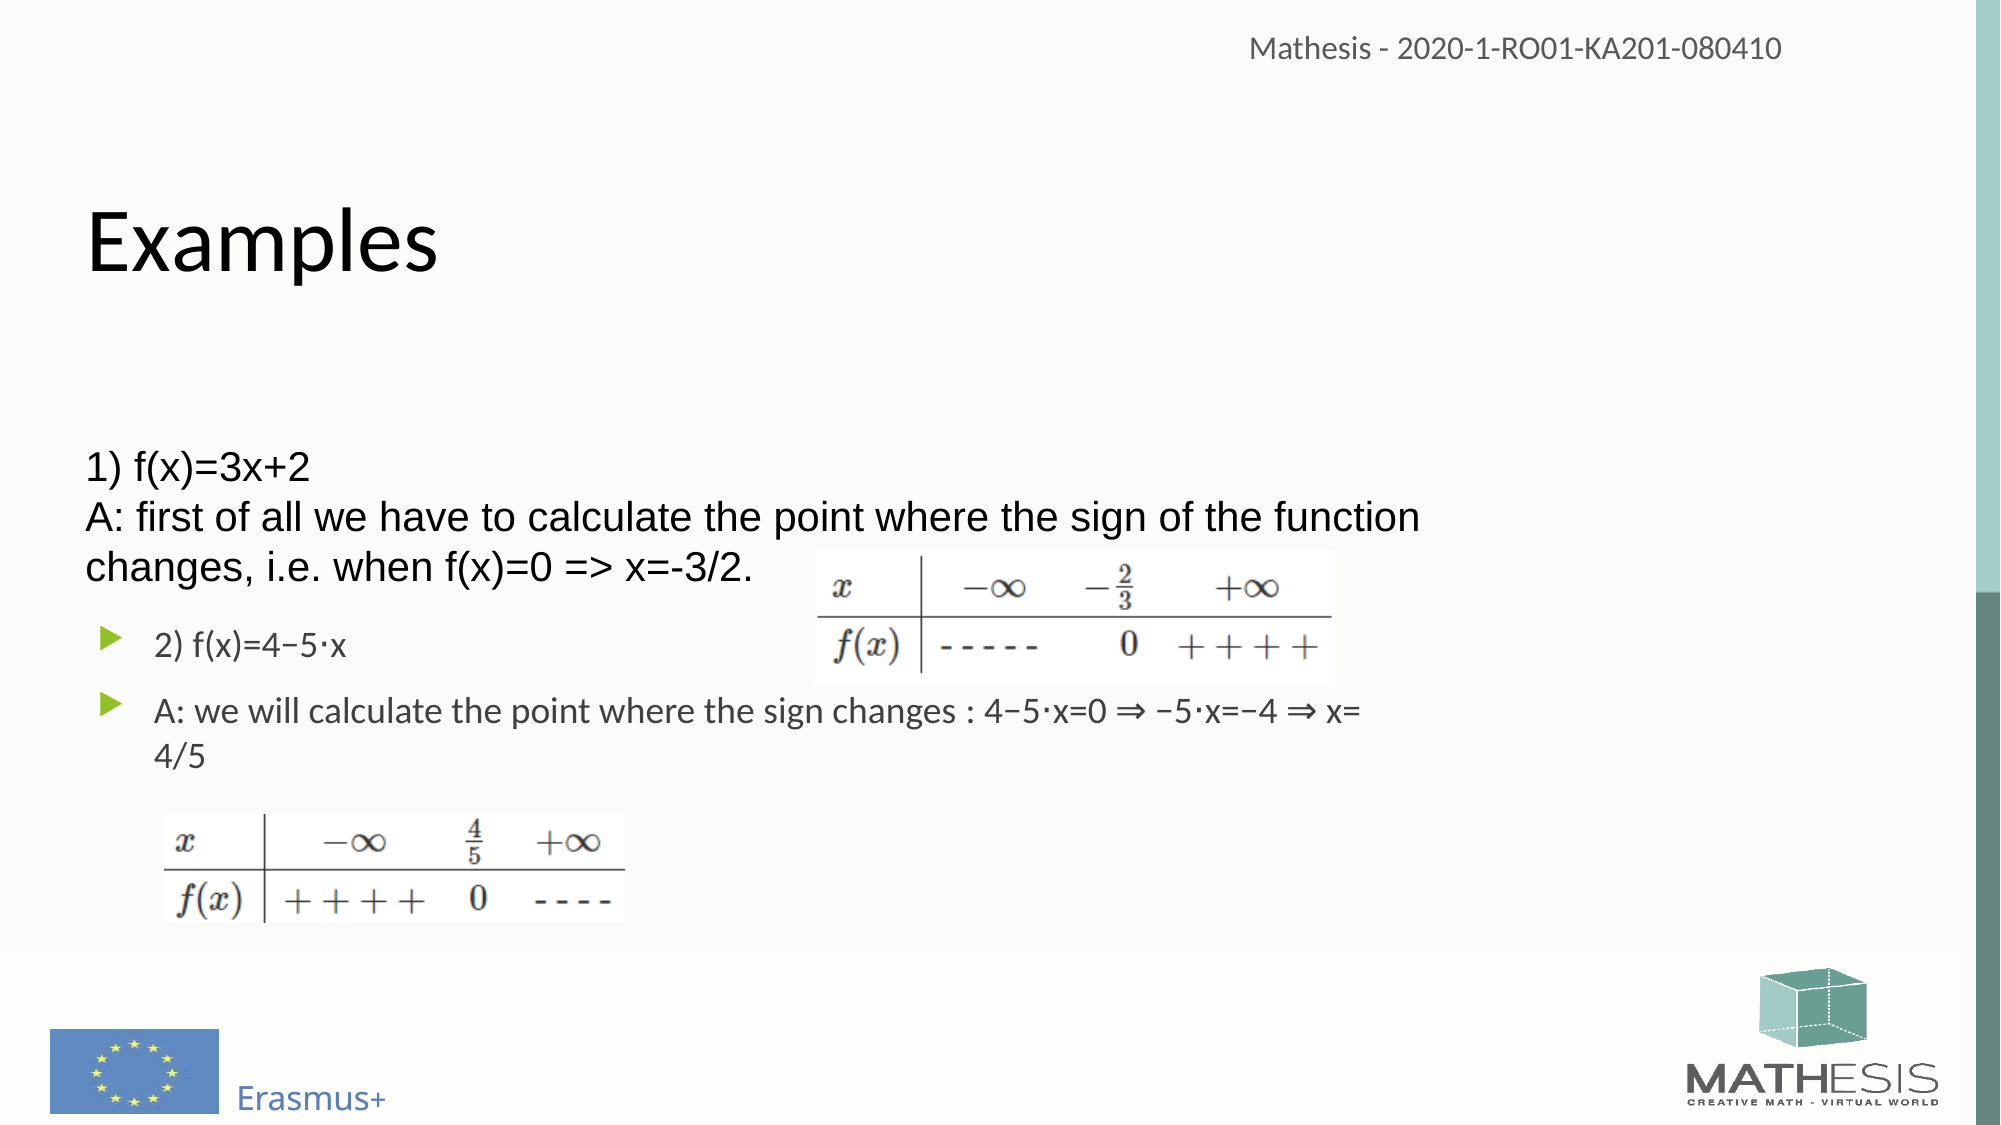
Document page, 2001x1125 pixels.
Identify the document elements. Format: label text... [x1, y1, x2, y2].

text_box Δ>0 [50, 1029, 219, 1114]
picture [812, 550, 1336, 686]
text_box 2) f(x)=4−5⋅x A: we will calculate the point where the sign changes : 4−5⋅x=0 ⇒ −5⋅x=−4 ⇒ x= 4/5 [82, 612, 1428, 783]
title Examples [71, 172, 1772, 414]
text_box Δ>0 [1664, 928, 1961, 1125]
text_box Δ>0 [1976, 0, 2000, 1125]
picture [163, 814, 627, 923]
subtitle 1) f(x)=3x+2 A: first of all we have to calculate the point where the sign of the function changes, i.e. when f(x)=0 => x=-3/2. [70, 432, 1471, 721]
